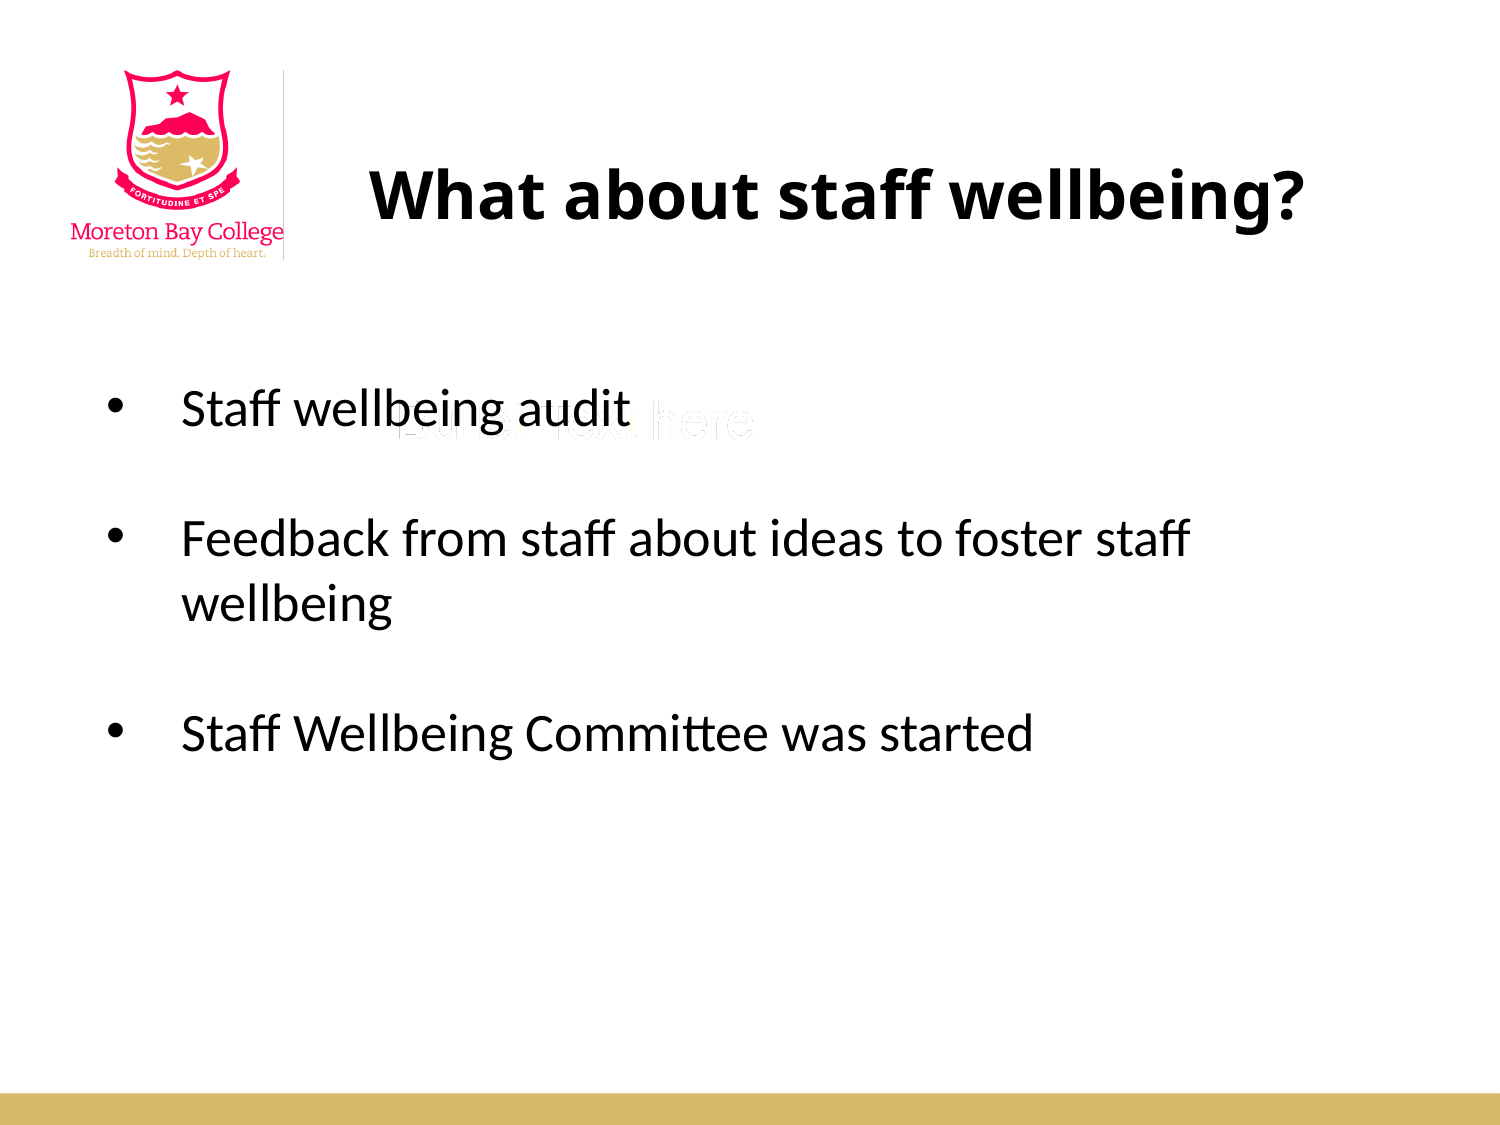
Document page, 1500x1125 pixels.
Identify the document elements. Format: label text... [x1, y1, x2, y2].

text_box Staff wellbeing audit Feedback from staff about ideas to foster staff wellbeing Staff Wellbeing Committee was started [91, 364, 1400, 770]
title What about staff wellbeing? [354, 26, 1482, 321]
picture [0, 0, 1500, 1093]
